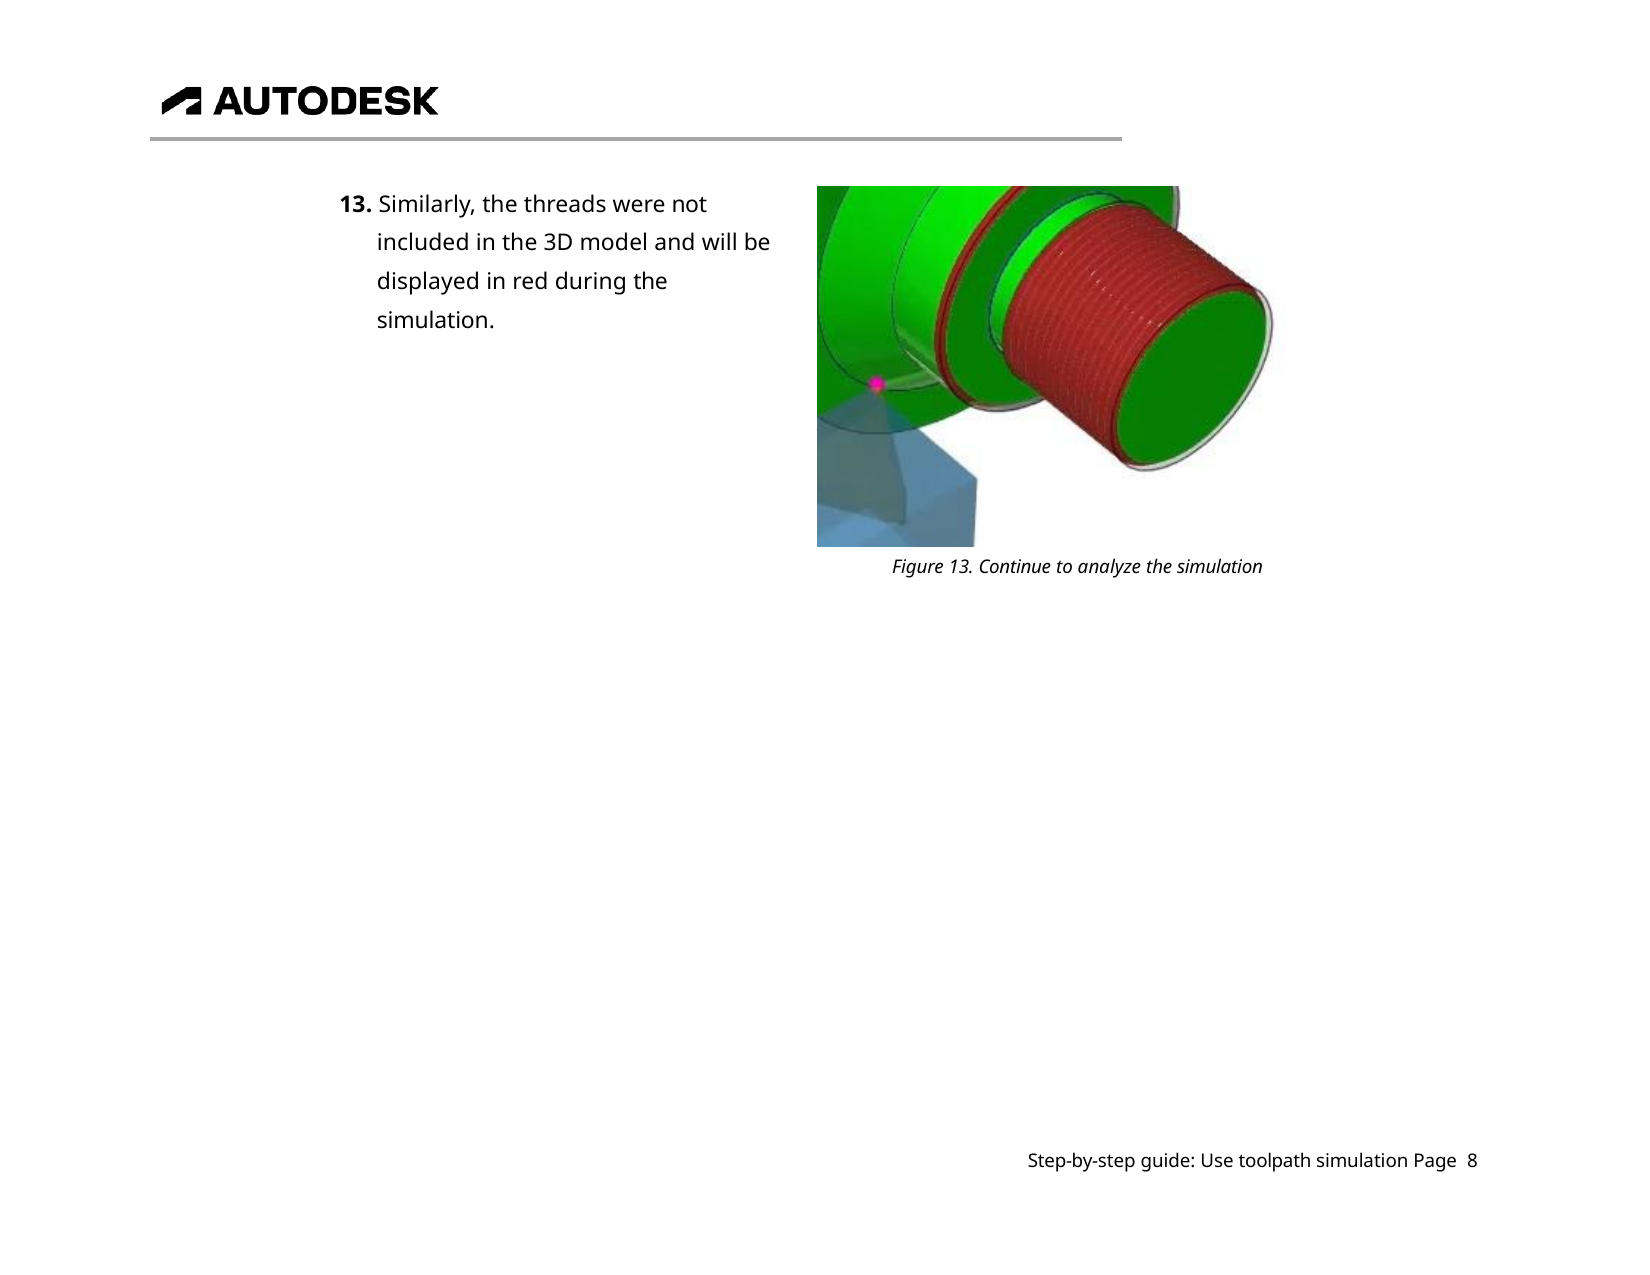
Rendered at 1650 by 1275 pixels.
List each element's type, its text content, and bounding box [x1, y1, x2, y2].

table_header Figure 13. Continue to analyze the simulation [793, 187, 1297, 592]
table_header 13. Similarly, the threads were not included in the 3D model and will be displayed in red during the simulation. [334, 187, 793, 592]
picture [817, 186, 1287, 547]
slide_number Step-by-step guide: Use toolpath simulation Page 10 [1025, 1145, 1509, 1275]
picture [161, 86, 439, 115]
